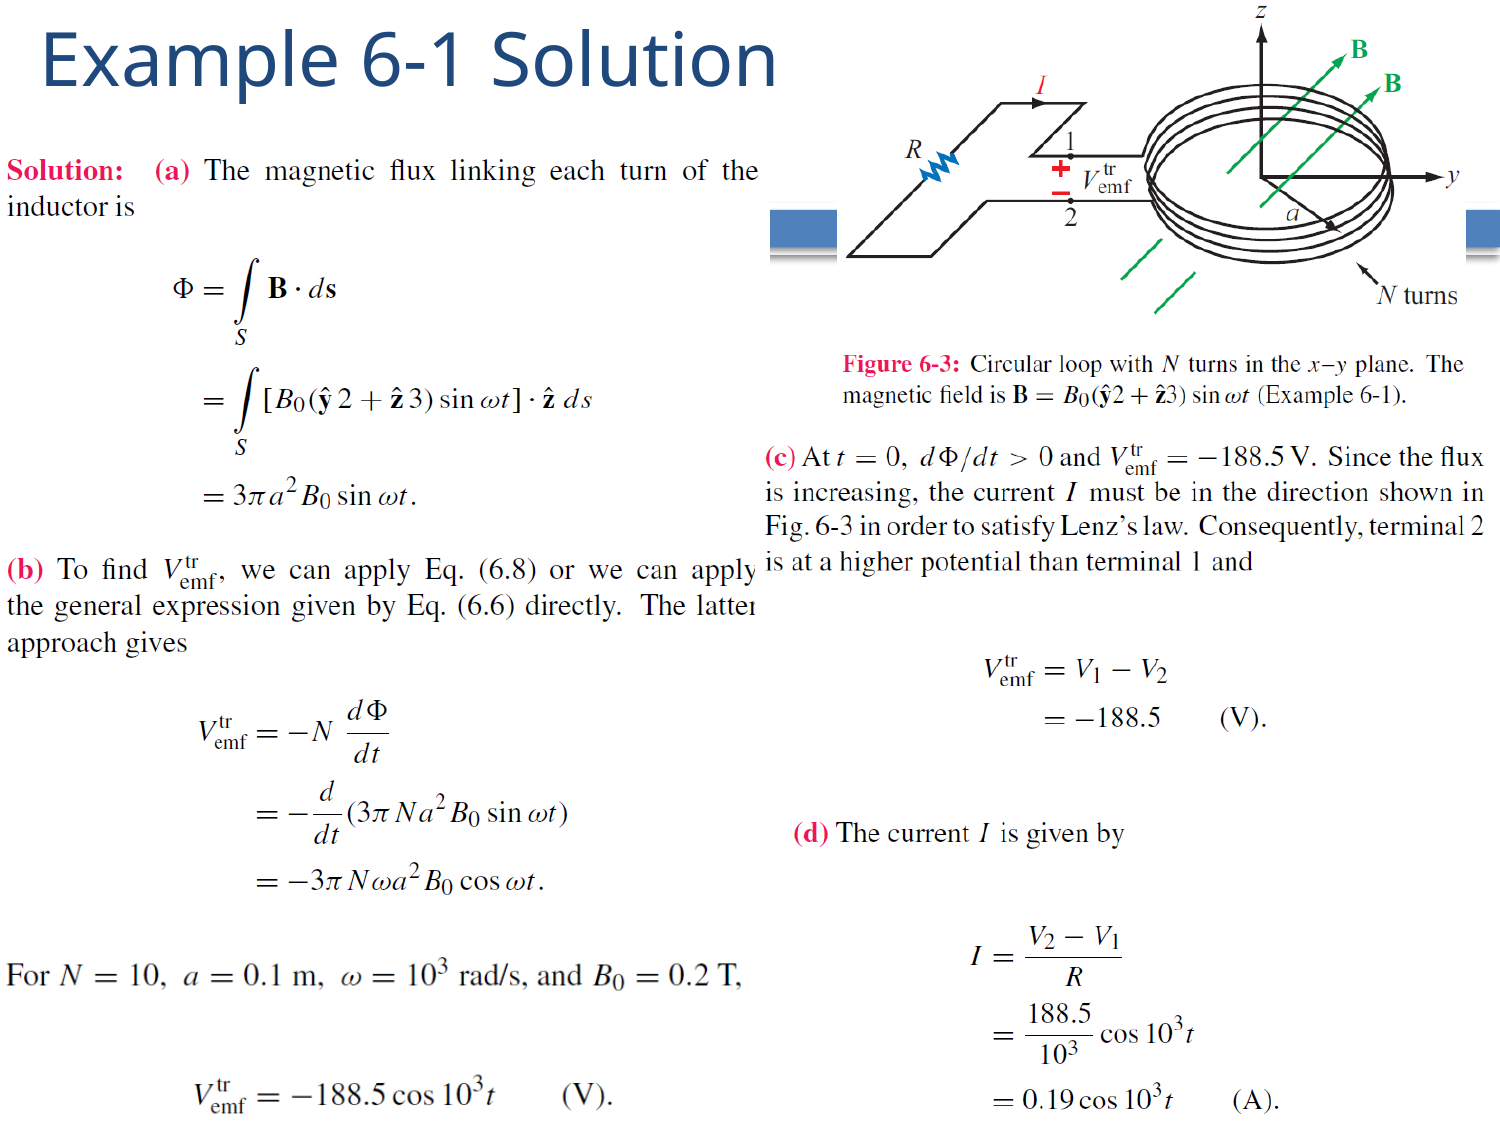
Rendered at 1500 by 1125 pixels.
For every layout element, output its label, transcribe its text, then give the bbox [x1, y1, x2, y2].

text_box Example 6-1 Solution [24, 0, 835, 138]
picture [837, 0, 1466, 413]
picture [0, 953, 751, 1125]
picture [0, 149, 1500, 1125]
